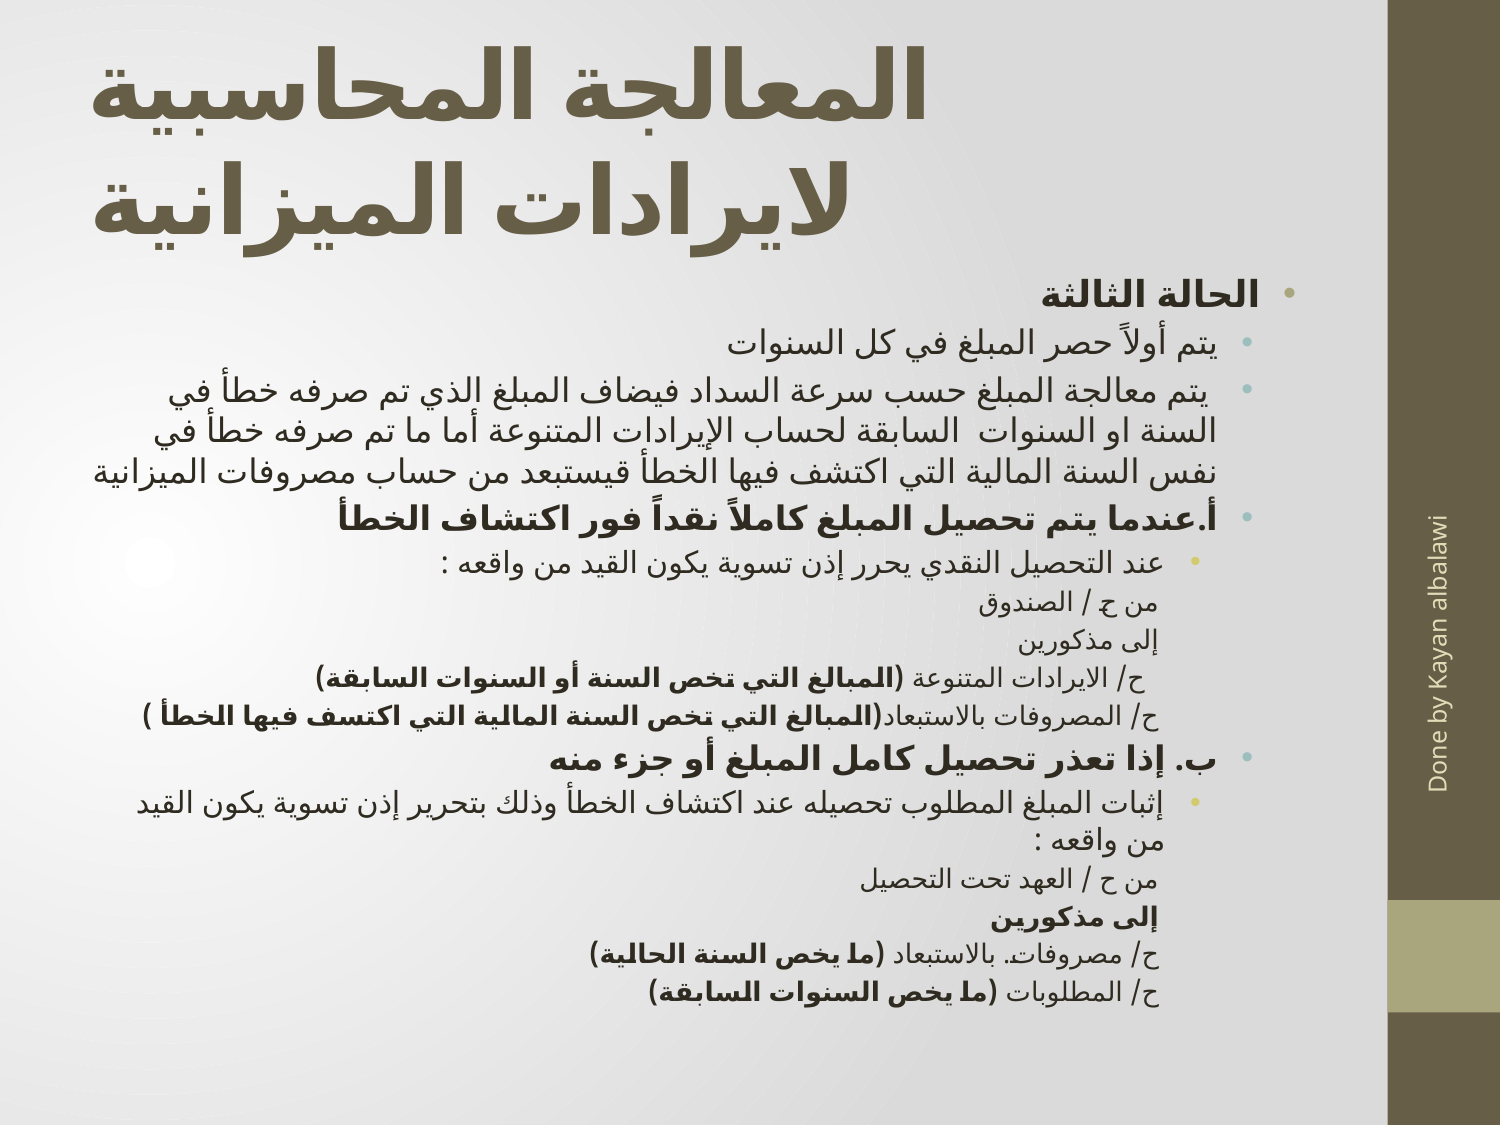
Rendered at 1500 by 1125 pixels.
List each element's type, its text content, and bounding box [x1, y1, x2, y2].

title المعالجة المحاسبية لايرادات الميزانية [75, 45, 1325, 233]
footer Done by Kayan albalawi [1408, 500, 1469, 889]
list الحالة الثالثة يتم أولاً حصر المبلغ في كل السنوات يتم معالجة المبلغ حسب سرعة السداد فيضاف المبلغ الذي تم صرفه خطأ في السنة او السنوات السابقة لحساب الإيرادات المتنوعة أما ما تم صرفه خطأ في نفس السنة المالية التي اكتشف فيها الخطأ قيستبعد من حساب مصروفات الميزانية أ.عندما يتم تحصيل المبلغ كاملاً نقداً فور اكتشاف الخطأ عند التحصيل النقدي يحرر إذن تسوية يكون القيد من واقعه : من ح / الصندوق إلى مذكورين ح/ الايرادات المتنوعة (المبالغ التي تخص السنة أو السنوات السابقة) ح/ المصروفات بالاستبعاد(المبالغ التي تخص السنة المالية التي اكتسف فيها الخطأ ) ب. إذا تعذر تحصيل كامل المبلغ أو جزء منه إثبات المبلغ المطلوب تحصيله عند اكتشاف الخطأ وذلك بتحرير إذن تسوية يكون القيد من واقعه : من ح / العهد تحت التحصيل إلى مذكورين ح/ مصروفات. بالاستبعاد (ما يخص السنة الحالية) ح/ المطلوبات (ما يخص السنوات السابقة) [75, 262, 1325, 1050]
